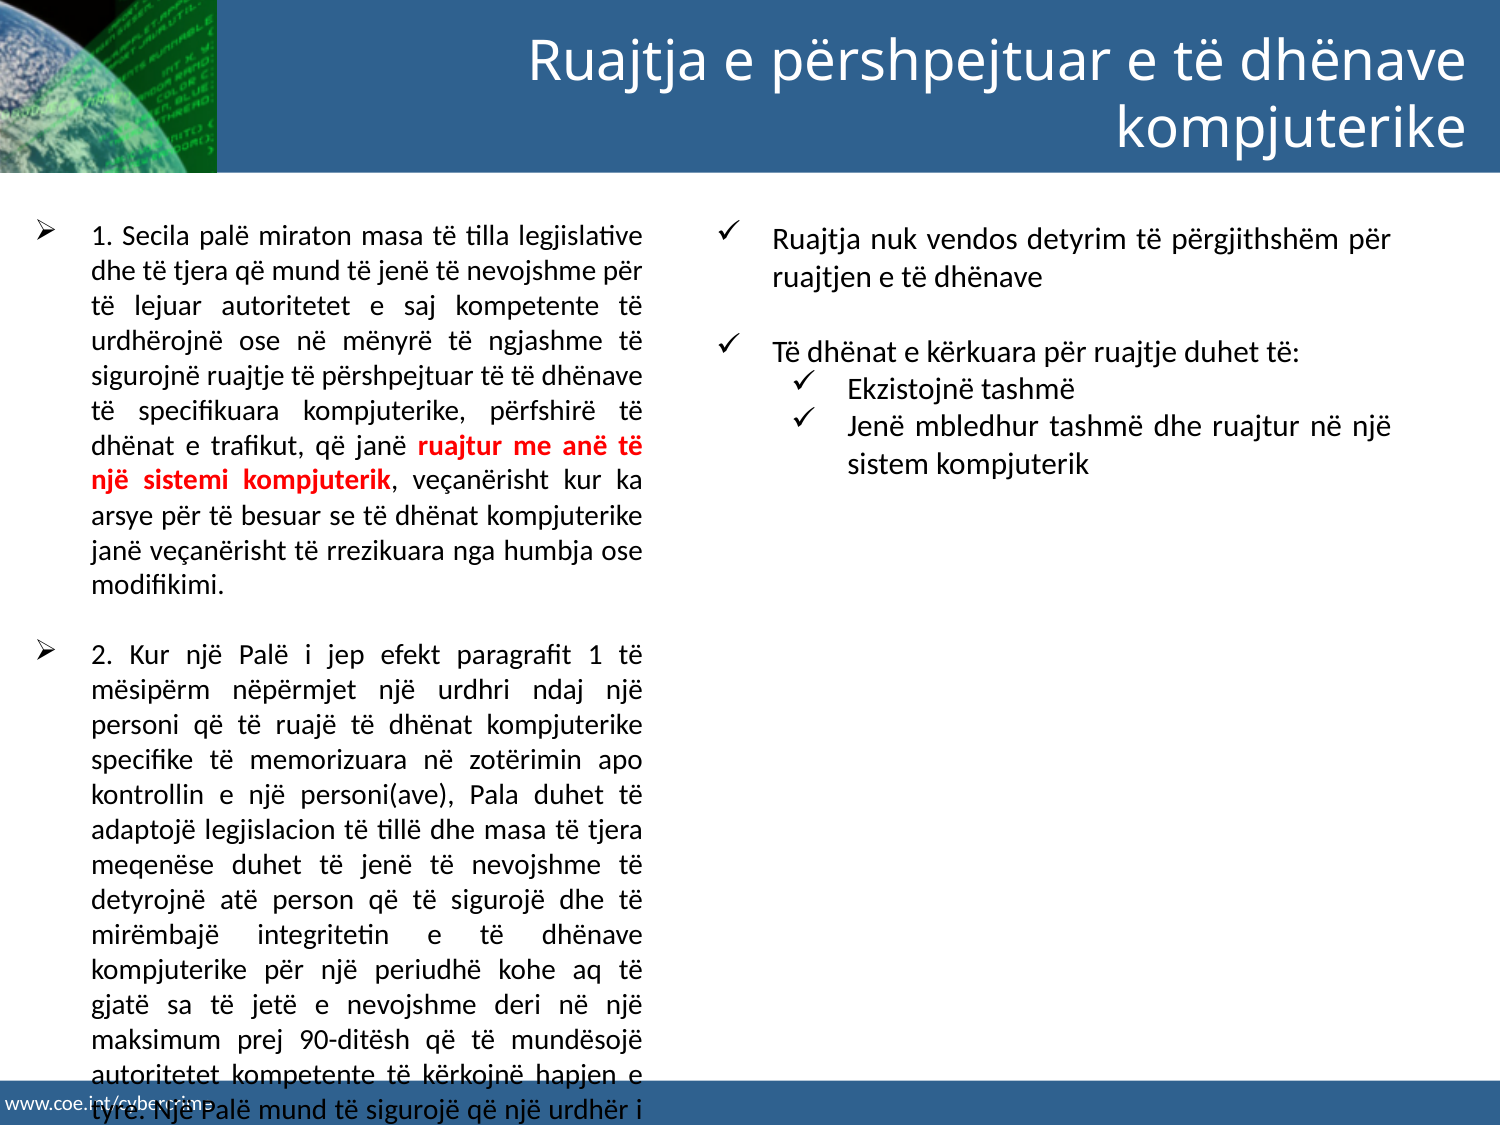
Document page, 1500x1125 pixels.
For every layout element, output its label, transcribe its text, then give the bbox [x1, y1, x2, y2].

text_box Ruajtja nuk vendos detyrim të përgjithshëm për ruajtjen e të dhënave Të dhënat e kërkuara për ruajtje duhet të: Ekzistojnë tashmë Jenë mbledhur tashmë dhe ruajtur në një sistem kompjuterik [701, 211, 1408, 488]
picture [0, 0, 217, 173]
text_box 1. Secila palë miraton masa të tilla legjislative dhe të tjera që mund të jenë të nevojshme për të lejuar autoritetet e saj kompetente të urdhërojnë ose në mënyrë të ngjashme të sigurojnë ruajtje të përshpejtuar të të dhënave të specifikuara kompjuterike, përfshirë të dhënat e trafikut, që janë ruajtur me anë të një sistemi kompjuterik, veçanërisht kur ka arsye për të besuar se të dhënat kompjuterike janë veçanërisht të rrezikuara nga humbja ose modifikimi. 2. Kur një Palë i jep efekt paragrafit 1 të mësipërm nëpërmjet një urdhri ndaj një personi që të ruajë të dhënat kompjuterike specifike të memorizuara në zotërimin apo kontrollin e një personi(ave), Pala duhet të adaptojë legjislacion të tillë dhe masa të tjera meqenëse duhet të jenë të nevojshme të detyrojnë atë person që të sigurojë dhe të mirëmbajë integritetin e të dhënave kompjuterike për një periudhë kohe aq të gjatë sa të jetë e nevojshme deri në një maksimum prej 90-ditësh që të mundësojë autoritetet kompetente të kërkojnë hapjen e tyre. Një Palë mund të sigurojë që një urdhër i tillë të rinovohet herë pas here. [19, 208, 658, 1125]
text_box Ruajtja e përshpejtuar e të dhënave kompjuterike [230, 16, 1483, 167]
